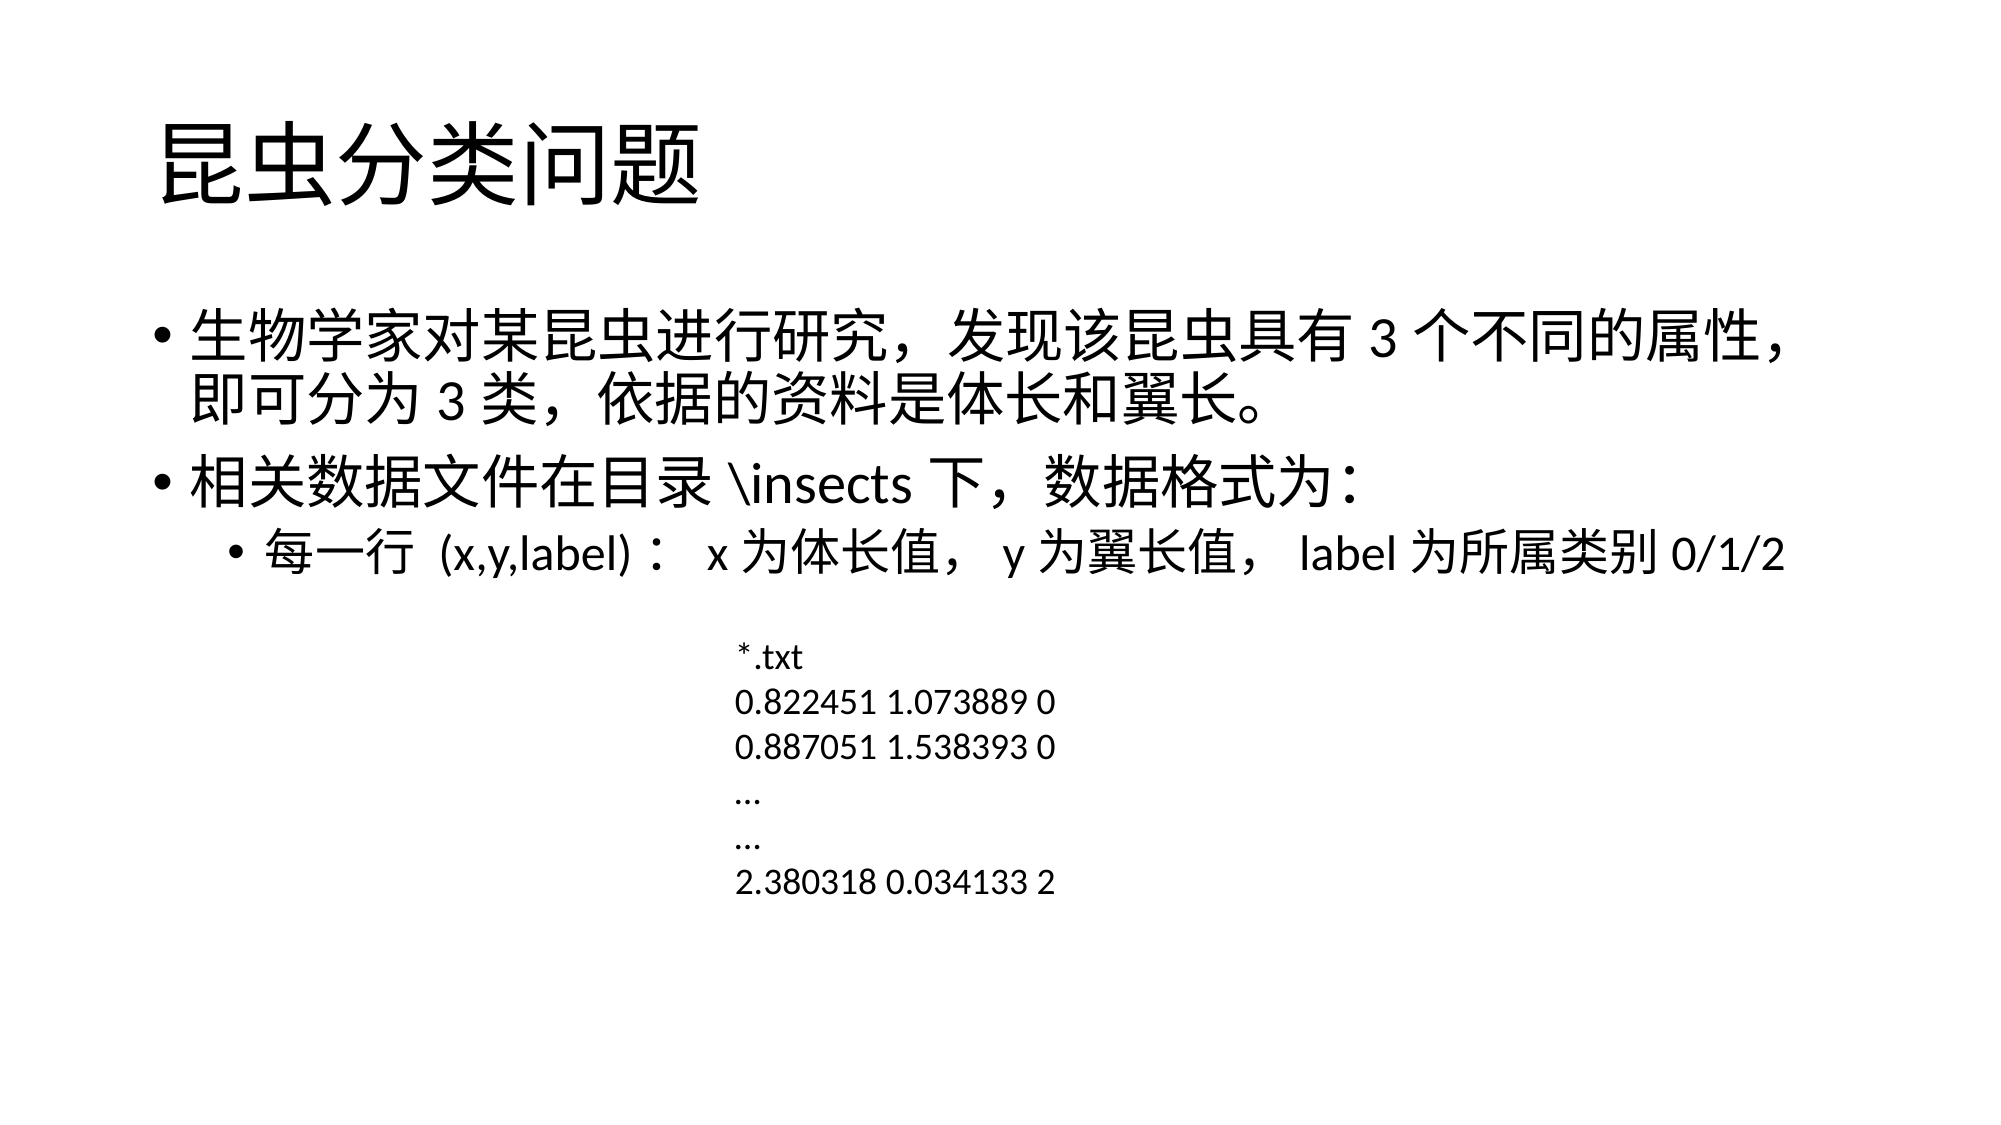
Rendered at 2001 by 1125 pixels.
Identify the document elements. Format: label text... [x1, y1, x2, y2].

list 生物学家对某昆虫进行研究，发现该昆虫具有3个不同的属性，即可分为3类，依据的资料是体长和翼长。 相关数据文件在目录\insects下，数据格式为： 每一行 (x,y,label)：x为体长值，y为翼长值，label为所属类别0/1/2 [137, 299, 1863, 1014]
text_box *.txt 0.822451 1.073889 0 0.887051 1.538393 0 … … 2.380318 0.034133 2 [720, 624, 1322, 909]
title 昆虫分类问题 [137, 59, 1863, 278]
